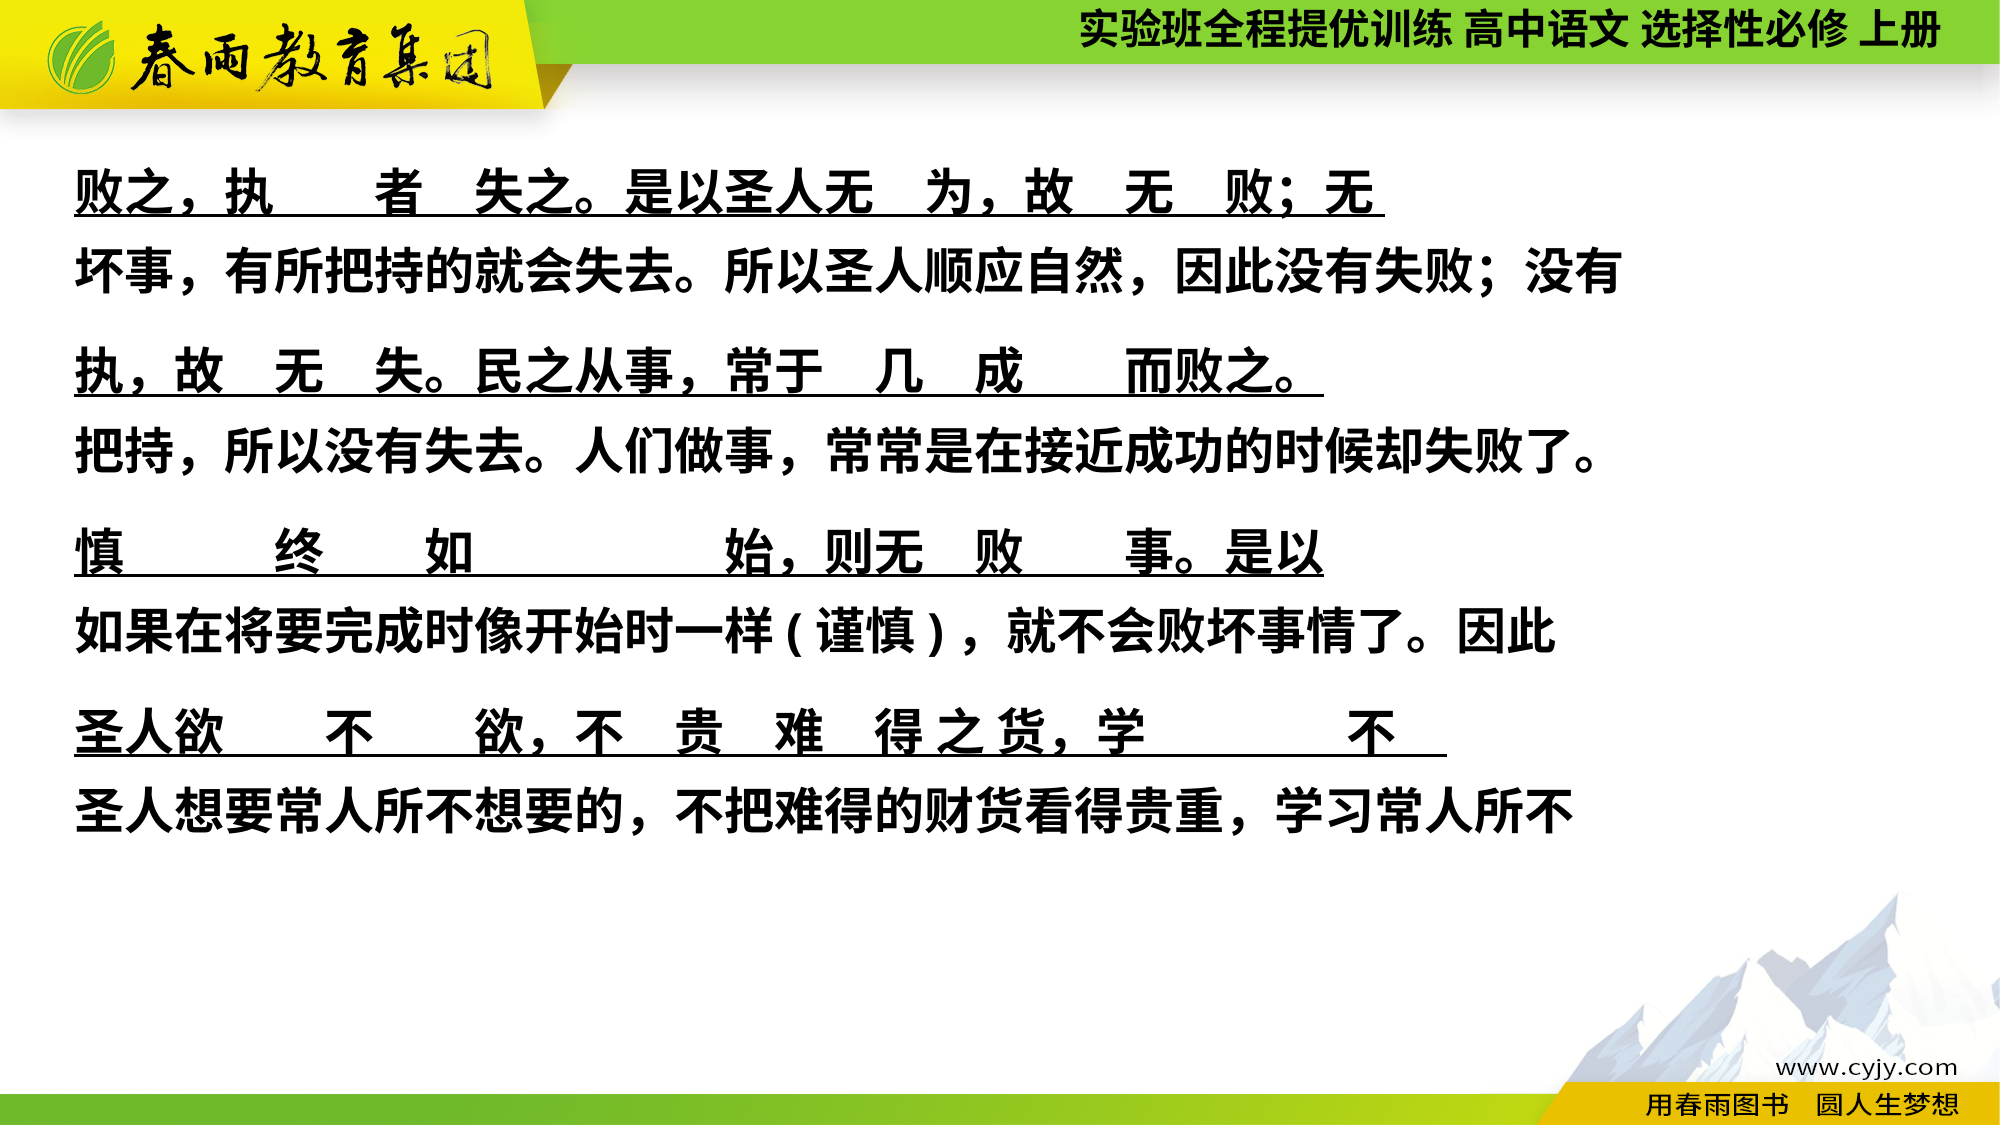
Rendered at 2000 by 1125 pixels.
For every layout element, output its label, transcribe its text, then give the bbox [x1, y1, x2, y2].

picture [0, 0, 2000, 1125]
text_box 坏事，有所把持的就会失去。所以圣人顺应自然，因此没有失败；没有 把持，所以没有失去。人们做事，常常是在接近成功的时候却失败了。 如果在将要完成时像开始时一样(谨慎)，就不会败坏事情了。因此 圣人想要常人所不想要的，不把难得的财货看得贵重，学习常人所不 [59, 202, 1944, 848]
